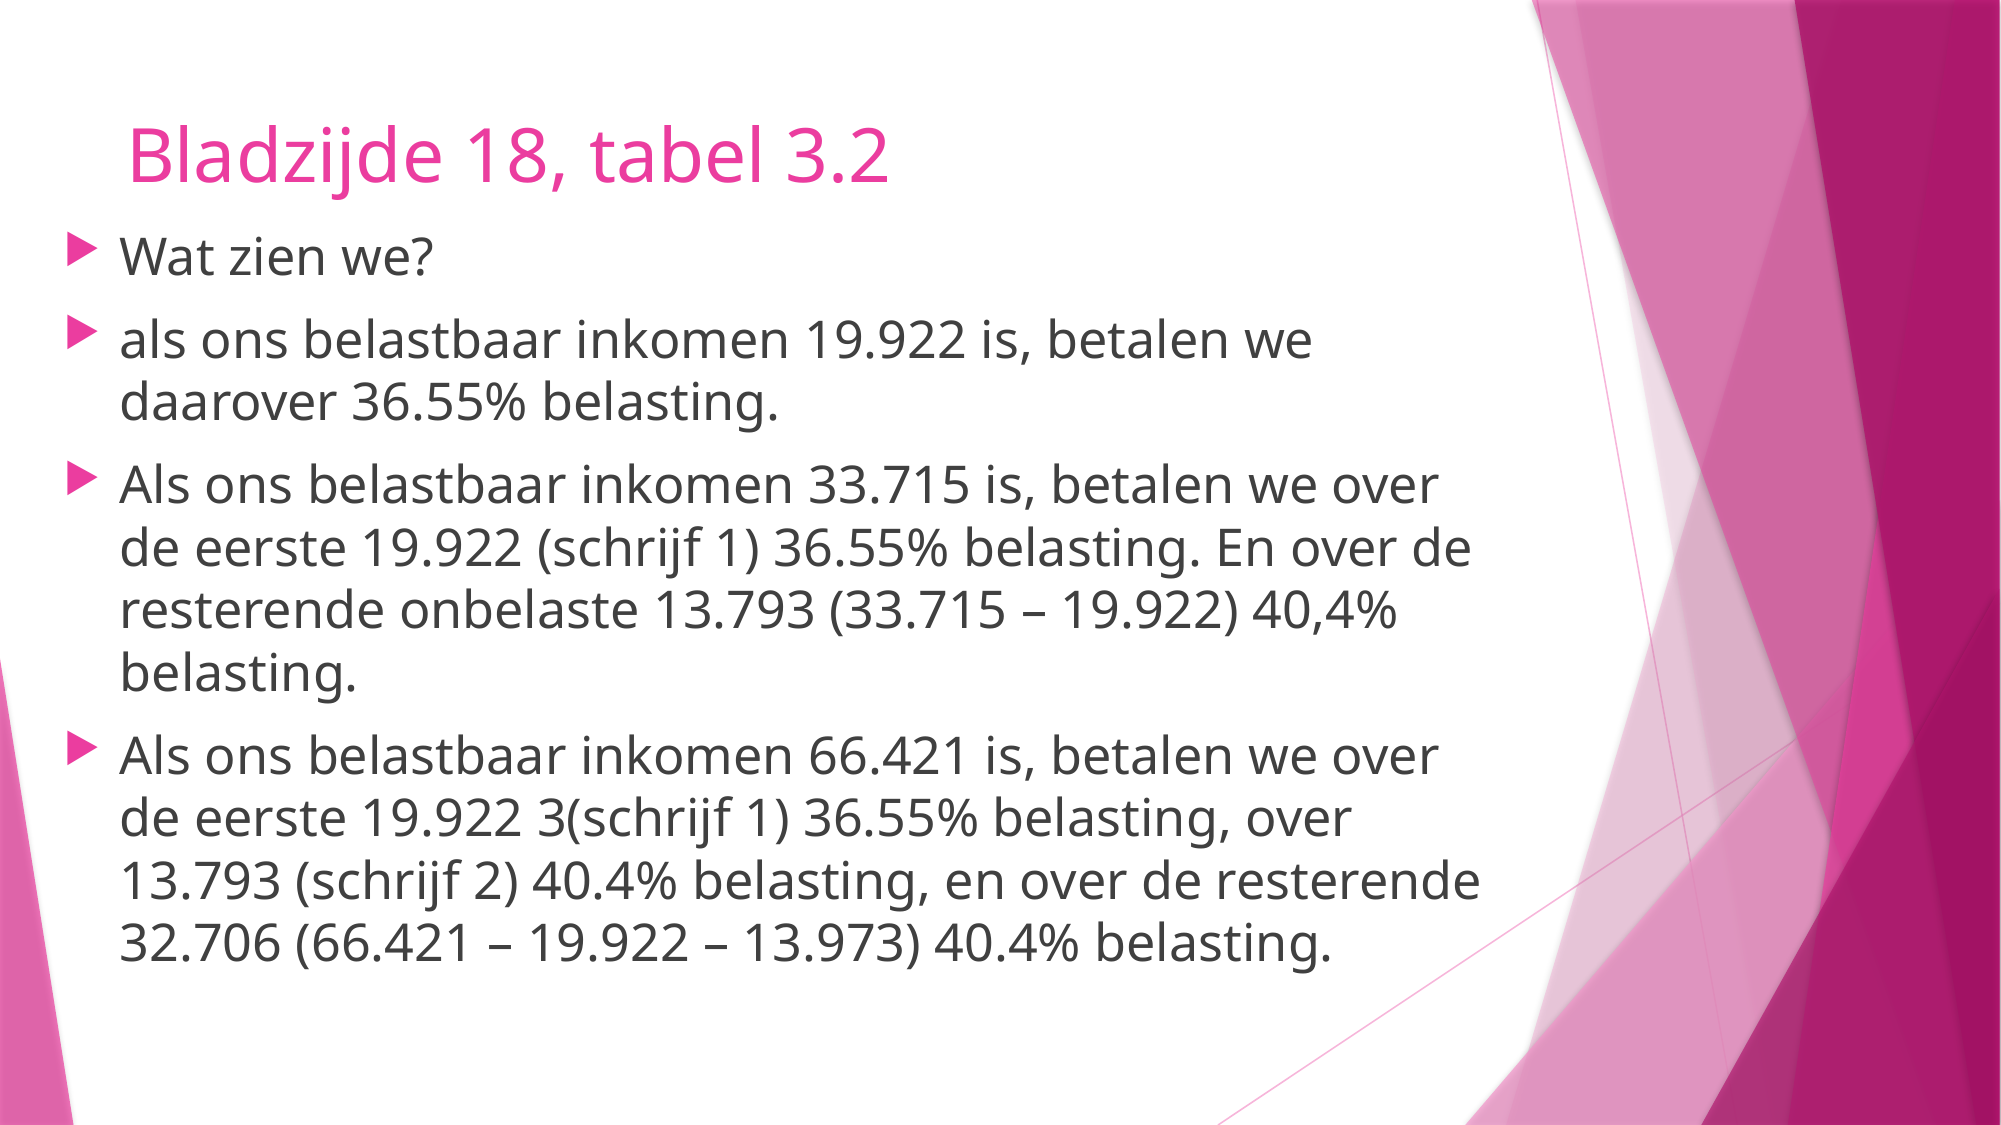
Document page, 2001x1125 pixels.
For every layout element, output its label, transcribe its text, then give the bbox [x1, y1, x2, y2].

title Bladzijde 18, tabel 3.2 [111, 99, 1522, 215]
list Wat zien we? als ons belastbaar inkomen 19.922 is, betalen we daarover 36.55% belasting. Als ons belastbaar inkomen 33.715 is, betalen we over de eerste 19.922 (schrijf 1) 36.55% belasting. En over de resterende onbelaste 13.793 (33.715 – 19.922) 40,4% belasting. Als ons belastbaar inkomen 66.421 is, betalen we over de eerste 19.922 3(schrijf 1) 36.55% belasting, over 13.793 (schrijf 2) 40.4% belasting, en over de resterende 32.706 (66.421 – 19.922 – 13.973) 40.4% belasting. [48, 215, 1522, 992]
